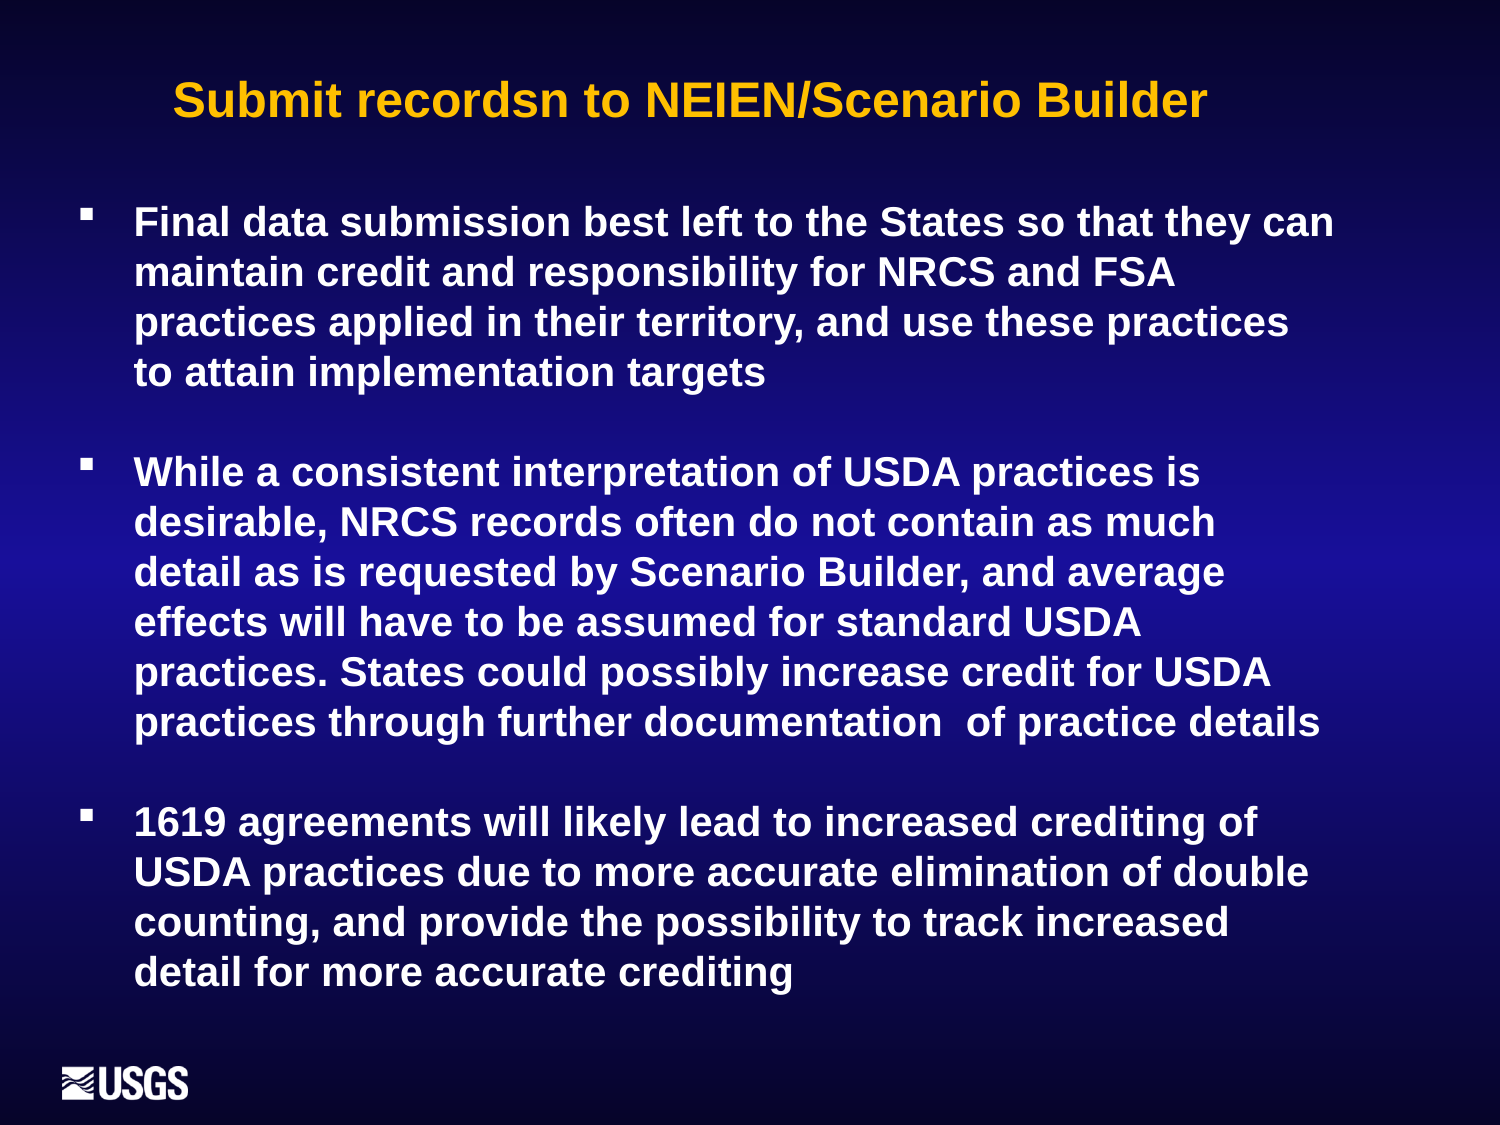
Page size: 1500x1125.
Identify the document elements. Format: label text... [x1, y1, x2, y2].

text_box Final data submission best left to the States so that they can maintain credit and responsibility for NRCS and FSA practices applied in their territory, and use these practices to attain implementation targets While a consistent interpretation of USDA practices is desirable, NRCS records often do not contain as much detail as is requested by Scenario Builder, and average effects will have to be assumed for standard USDA practices. States could possibly increase credit for USDA practices through further documentation of practice details 1619 agreements will likely lead to increased crediting of USDA practices due to more accurate elimination of double counting, and provide the possibility to track increased detail for more accurate crediting [62, 865, 1350, 1125]
text_box Final data submission best left to the States so that they can maintain credit and responsibility for NRCS and FSA practices applied in their territory, and use these practices to attain implementation targets While a consistent interpretation of USDA practices is desirable, NRCS records often do not contain as much detail as is requested by Scenario Builder, and average effects will have to be assumed for standard USDA practices. States could possibly increase credit for USDA practices through further documentation of practice details 1619 agreements will likely lead to increased crediting of USDA practices due to more accurate elimination of double counting, and provide the possibility to track increased detail for more accurate crediting [62, 187, 1350, 600]
text_box [62, 600, 1350, 865]
text_box Submit recordsn to NEIEN/Scenario Builder [157, 0, 1224, 135]
